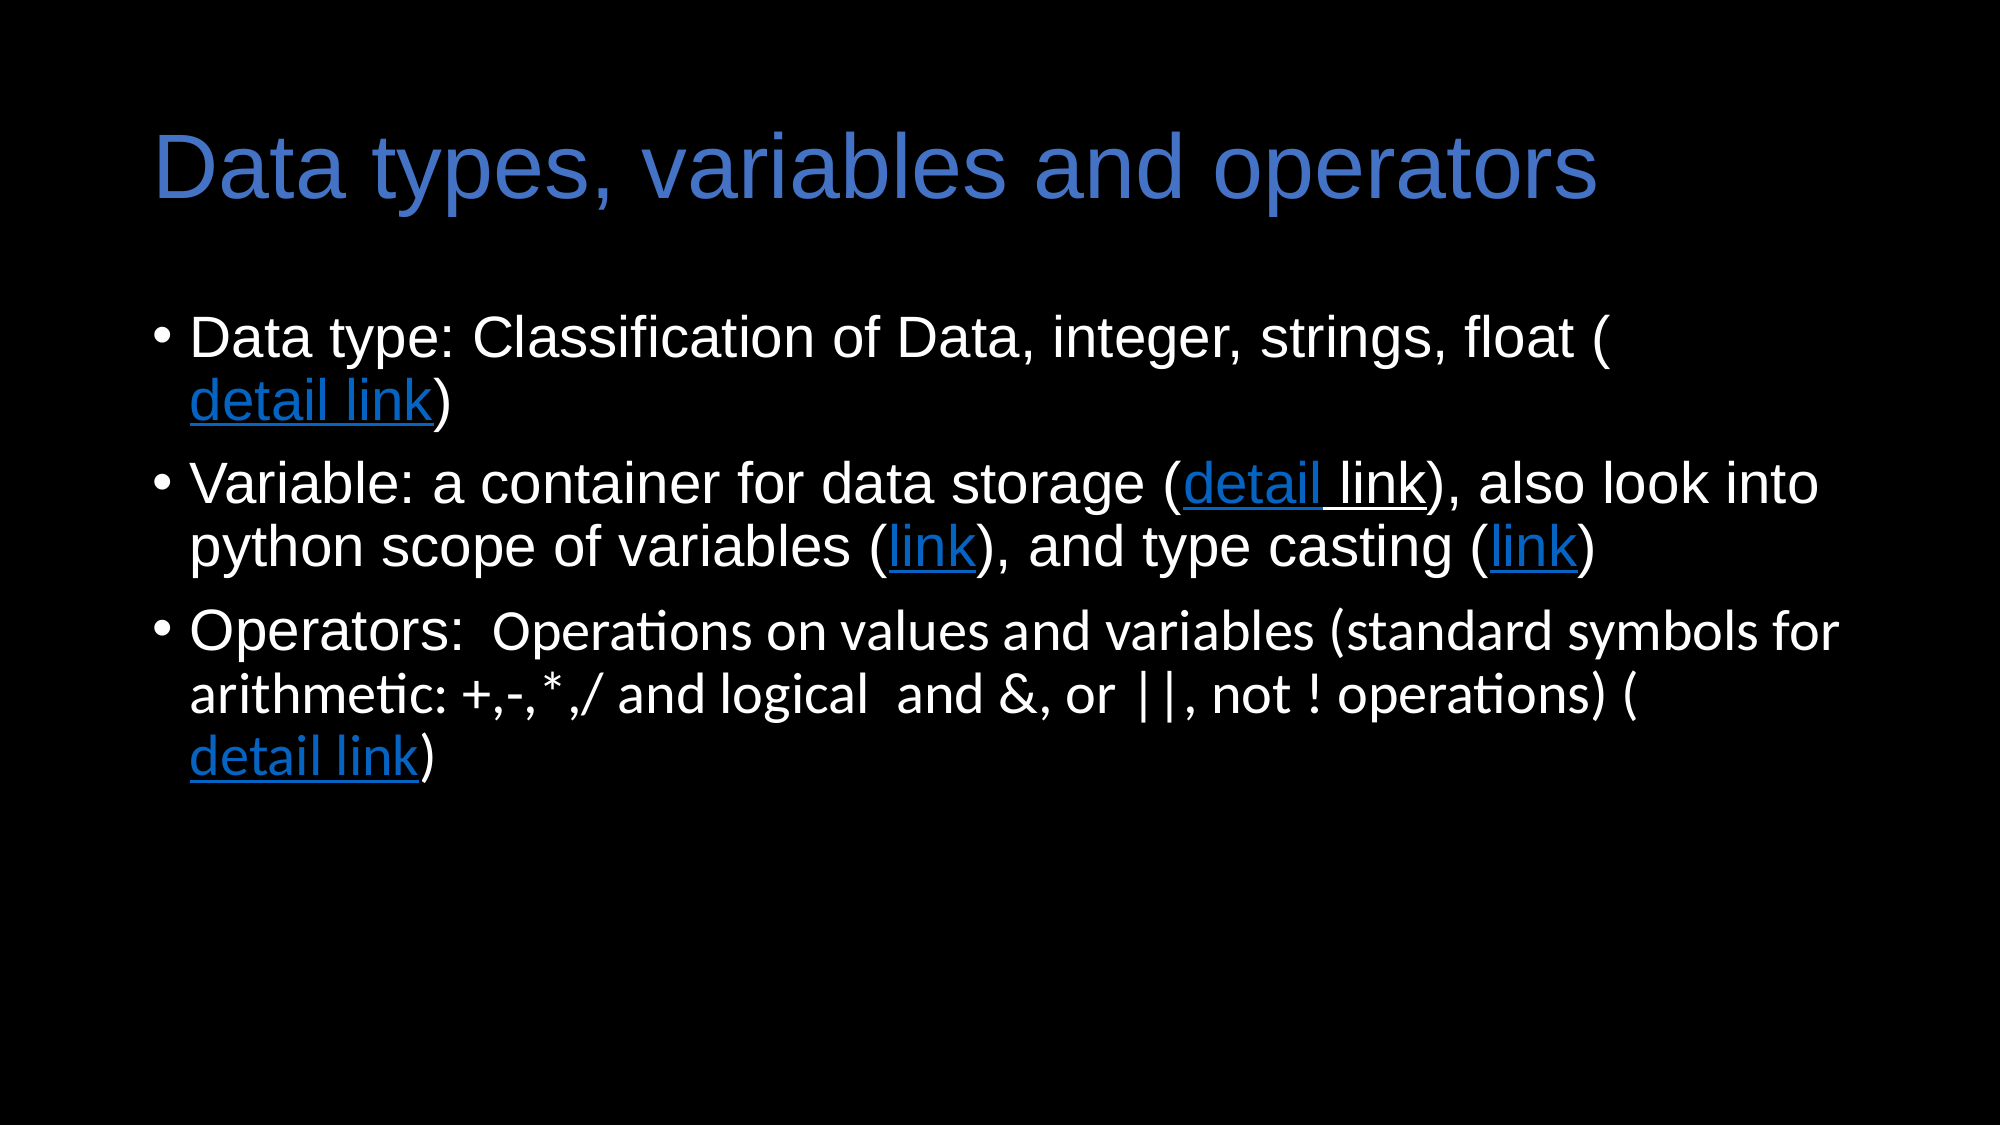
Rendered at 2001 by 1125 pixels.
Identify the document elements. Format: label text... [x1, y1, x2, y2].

title Data types, variables and operators [137, 59, 1863, 278]
list Data type: Classification of Data, integer, strings, float (detail link) Variable: a container for data storage (detail link), also look into python scope of variables (link), and type casting (link) Operators: Operations on values and variables (standard symbols for arithmetic: +,-,*,/ and logical and &, or ||, not ! operations) (detail link) [137, 299, 1863, 1014]
